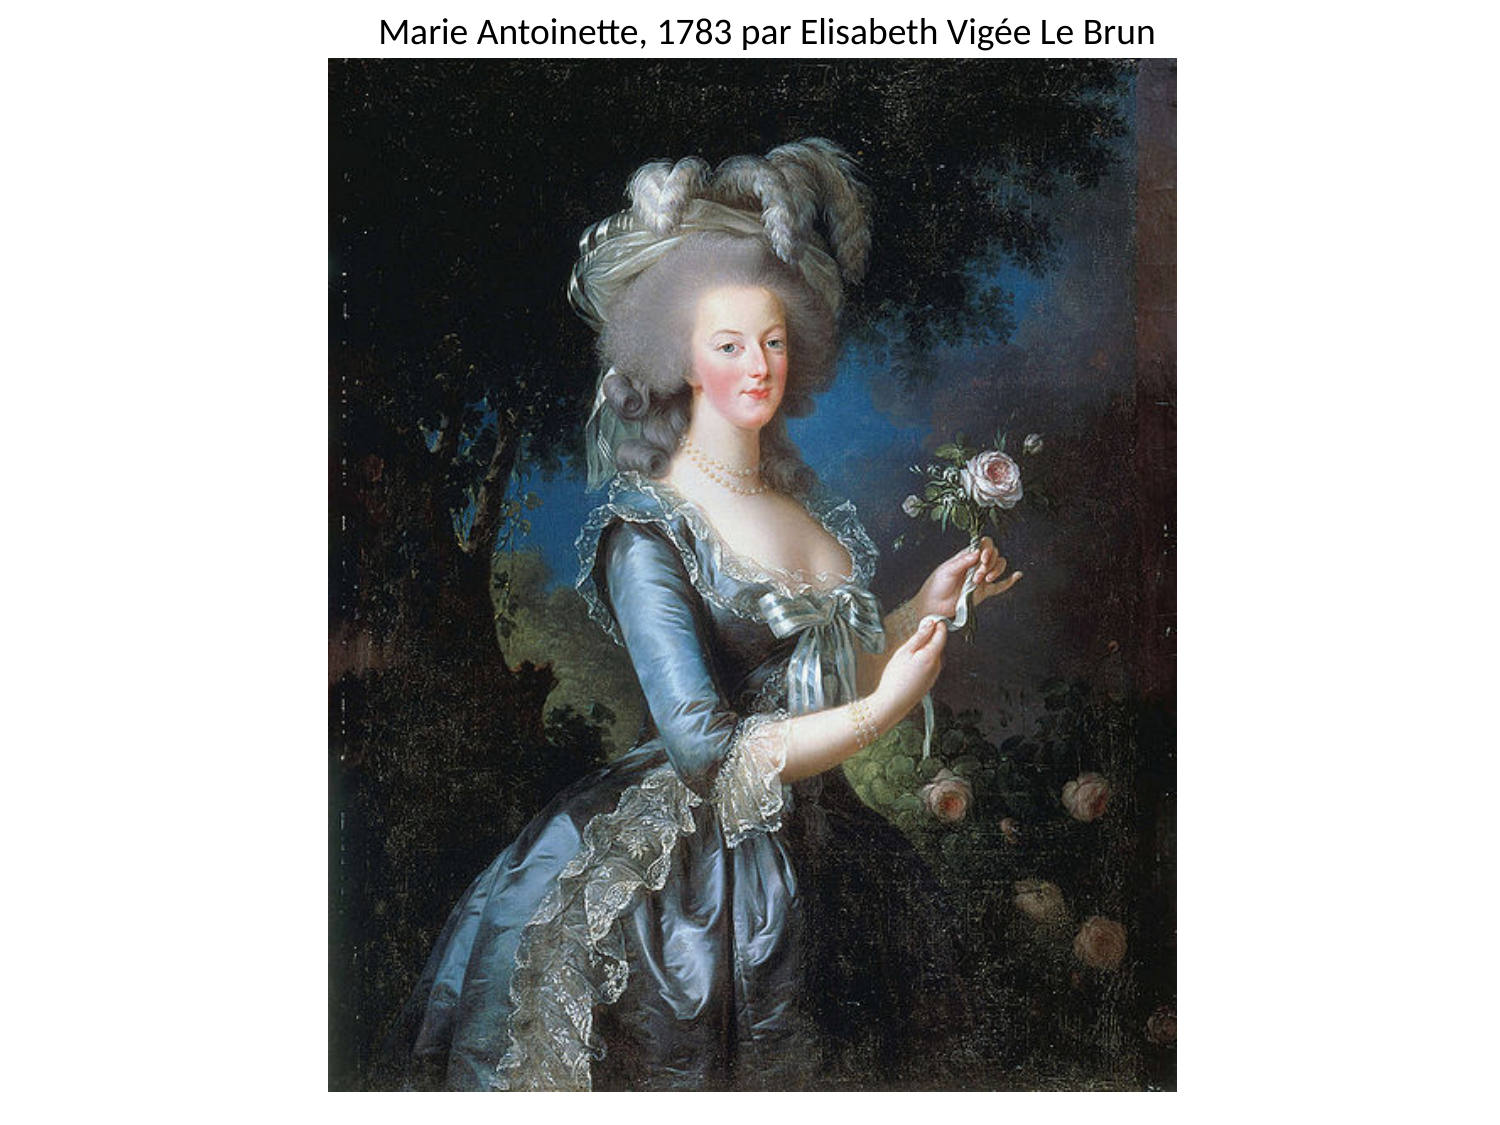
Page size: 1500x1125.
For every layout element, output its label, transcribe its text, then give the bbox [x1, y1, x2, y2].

picture [327, 58, 1177, 1093]
text_box Marie Antoinette, 1783 par Elisabeth Vigée Le Brun [257, 0, 1278, 60]
